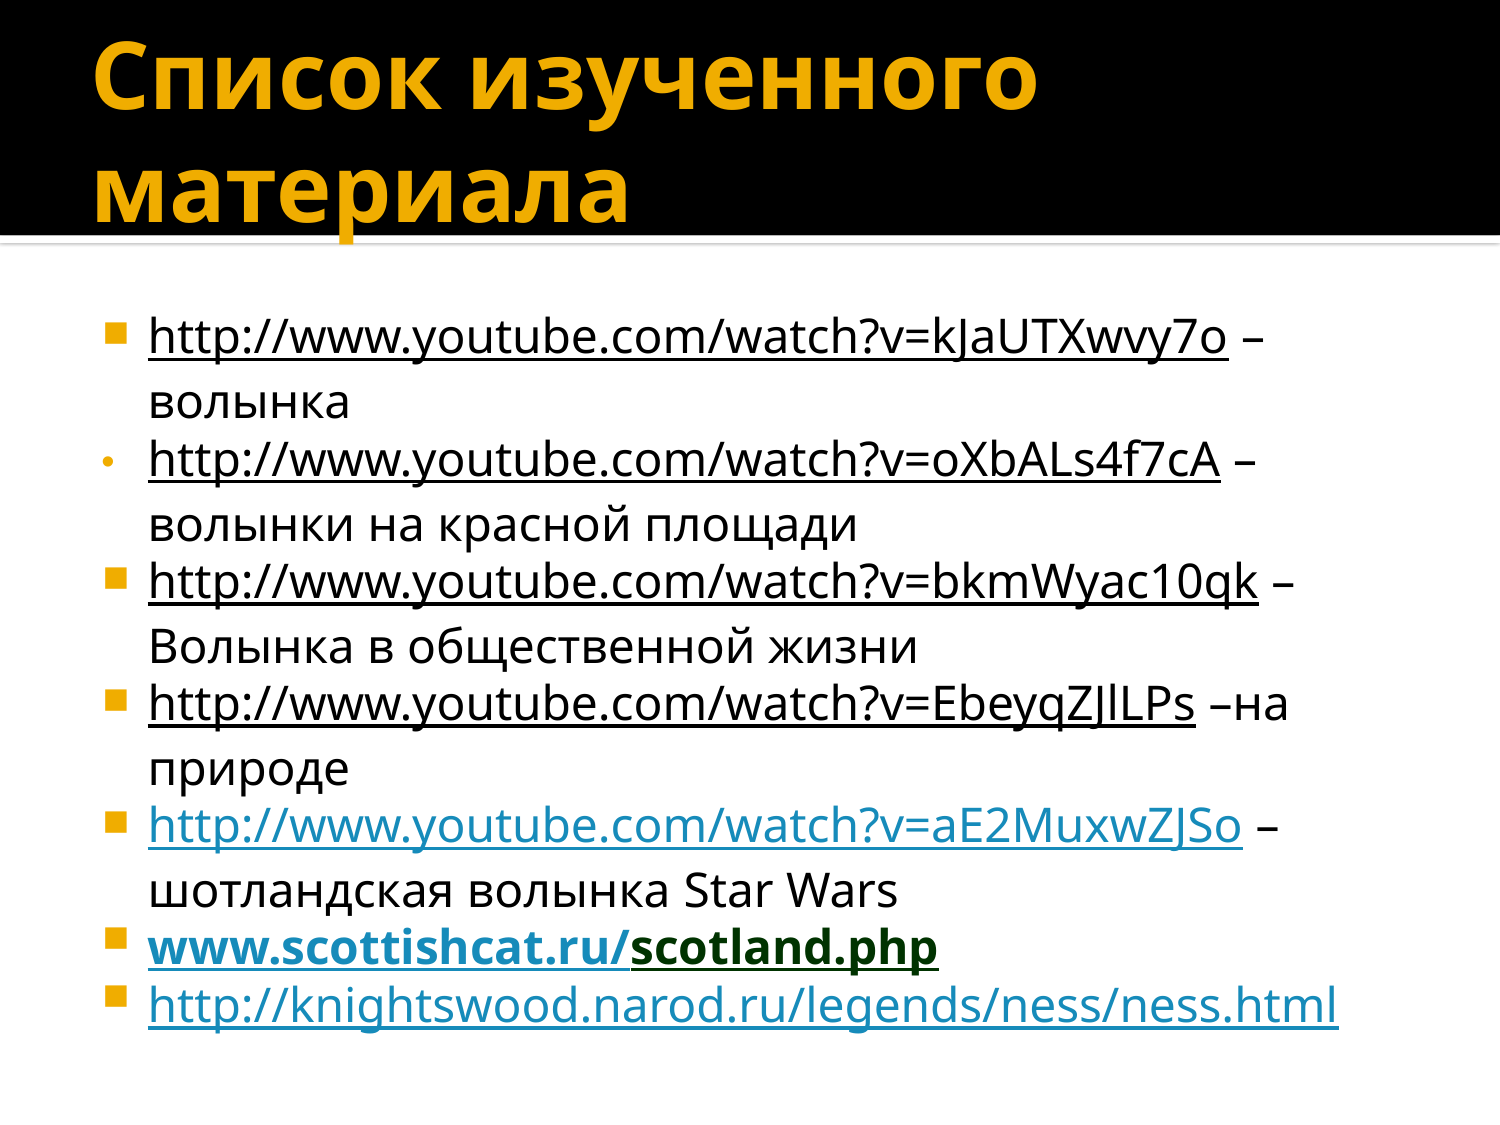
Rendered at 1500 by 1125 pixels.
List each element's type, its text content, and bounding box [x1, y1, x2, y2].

list http://www.youtube.com/watch?v=kJaUTXwvy7o –волынка http://www.youtube.com/watch?v=oXbALs4f7cA –волынки на красной площади http://www.youtube.com/watch?v=bkmWyac10qk –Волынка в общественной жизни http://www.youtube.com/watch?v=EbeyqZJlLPs –на природе http://www.youtube.com/watch?v=aE2MuxwZJSo –шотландская волынка Star Wars www.scottishcat.ru/scotland.php http://knightswood.narod.ru/legends/ness/ness.html [75, 291, 1425, 1050]
title Список изученного материала [75, 25, 1425, 231]
